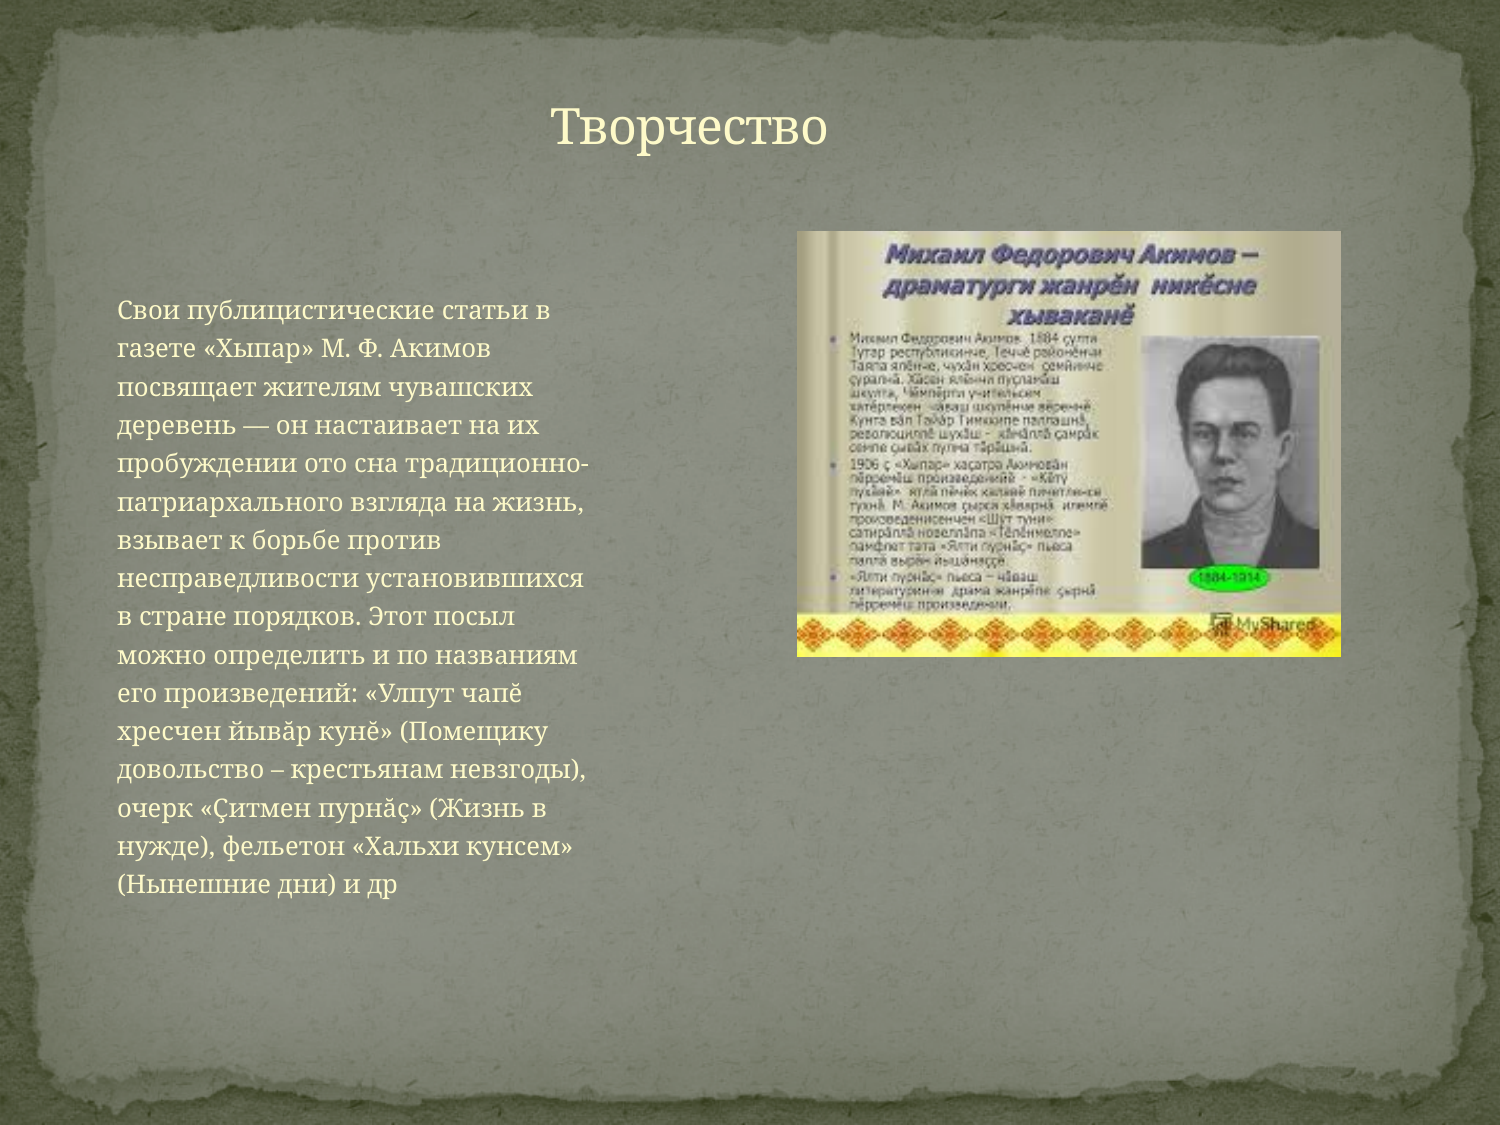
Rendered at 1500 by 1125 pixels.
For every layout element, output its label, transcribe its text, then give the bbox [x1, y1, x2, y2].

title Творчество [442, 66, 937, 163]
picture [797, 231, 1341, 657]
list Свои публицистические статьи в газете «Хыпар» М. Ф. Акимов посвящает жителям чувашских деревень — он настаивает на их пробуждении ото сна традиционно-патриархального взгляда на жизнь, взывает к борьбе против несправедливости установившихся в стране порядков. Этот посыл можно определить и по названиям его произведений: «Улпут чапĕ хресчен йывăр кунĕ» (Помещику довольство – крестьянам невзгоды), очерк «Çитмен пурнăç» (Жизнь в нужде), фельетон «Хальхи кунсем» (Нынешние дни) и др [102, 278, 611, 946]
